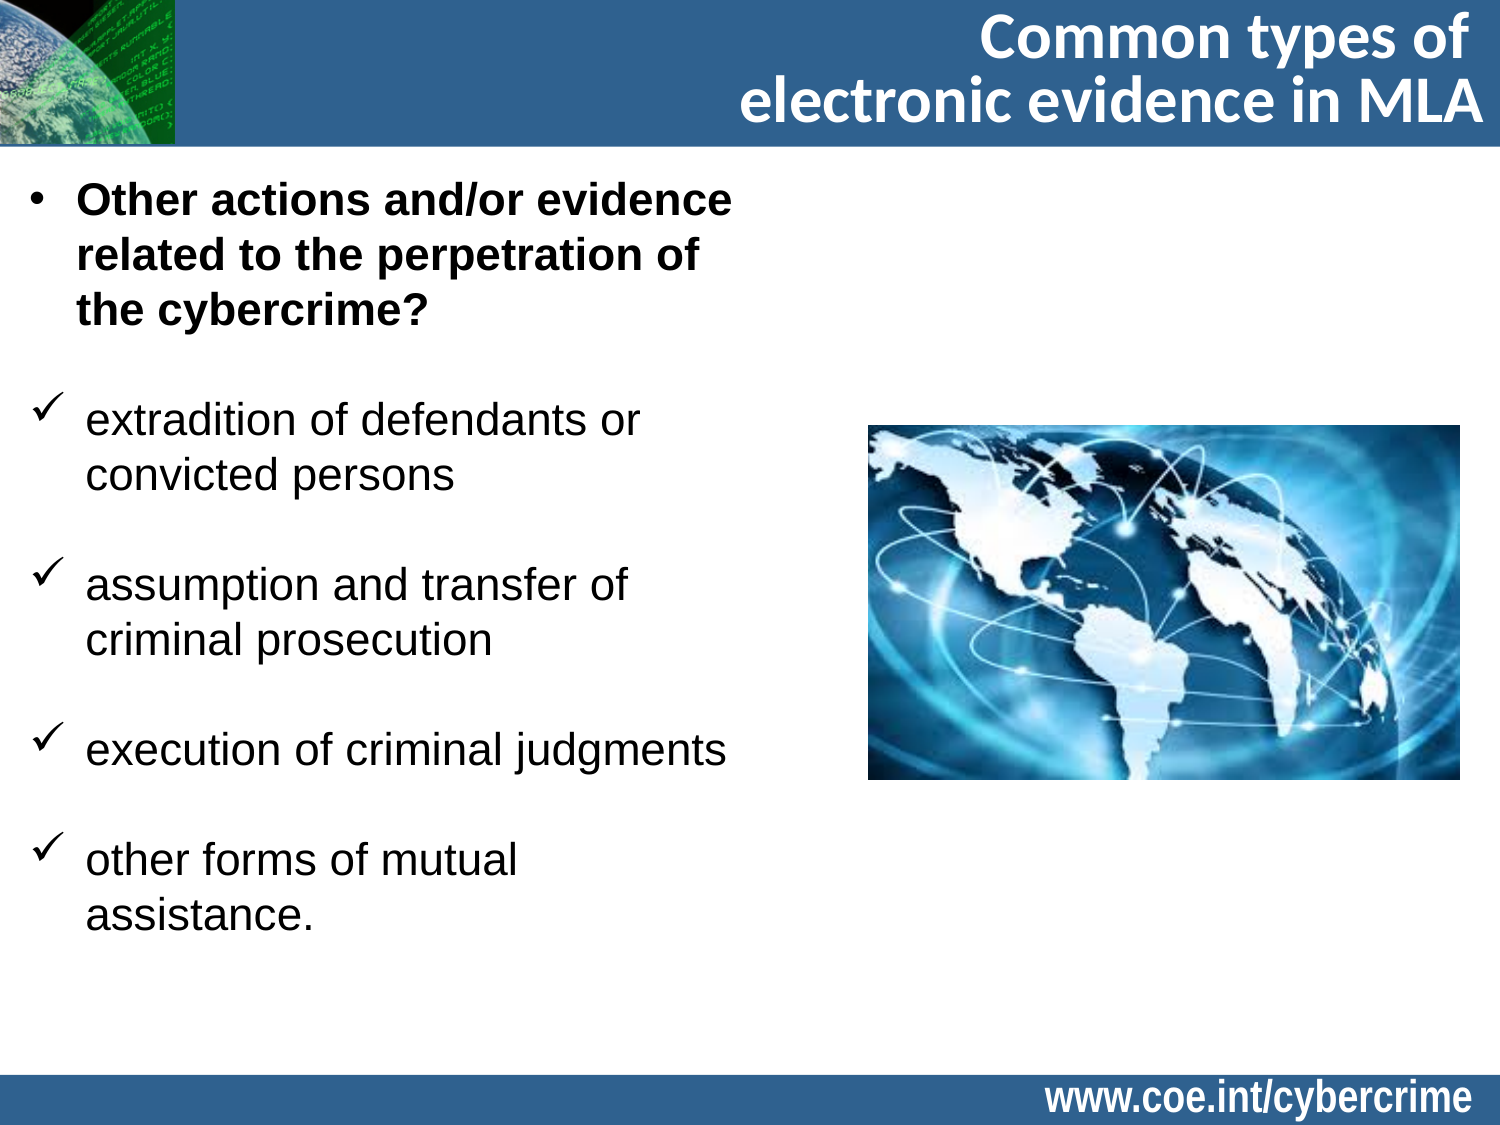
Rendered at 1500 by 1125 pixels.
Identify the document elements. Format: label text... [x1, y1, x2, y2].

text_box Other actions and/or evidence related to the perpetration of the cybercrime? extradition of defendants or convicted persons assumption and transfer of criminal prosecution execution of criminal judgments other forms of mutual assistance. [14, 162, 765, 1002]
text_box www.coe.int/cybercrime [1030, 1059, 1500, 1125]
text_box Common types of electronic evidence in MLA [177, 0, 1500, 149]
picture [0, 0, 175, 144]
text_box [0, 1073, 1030, 1125]
picture [868, 425, 1461, 780]
